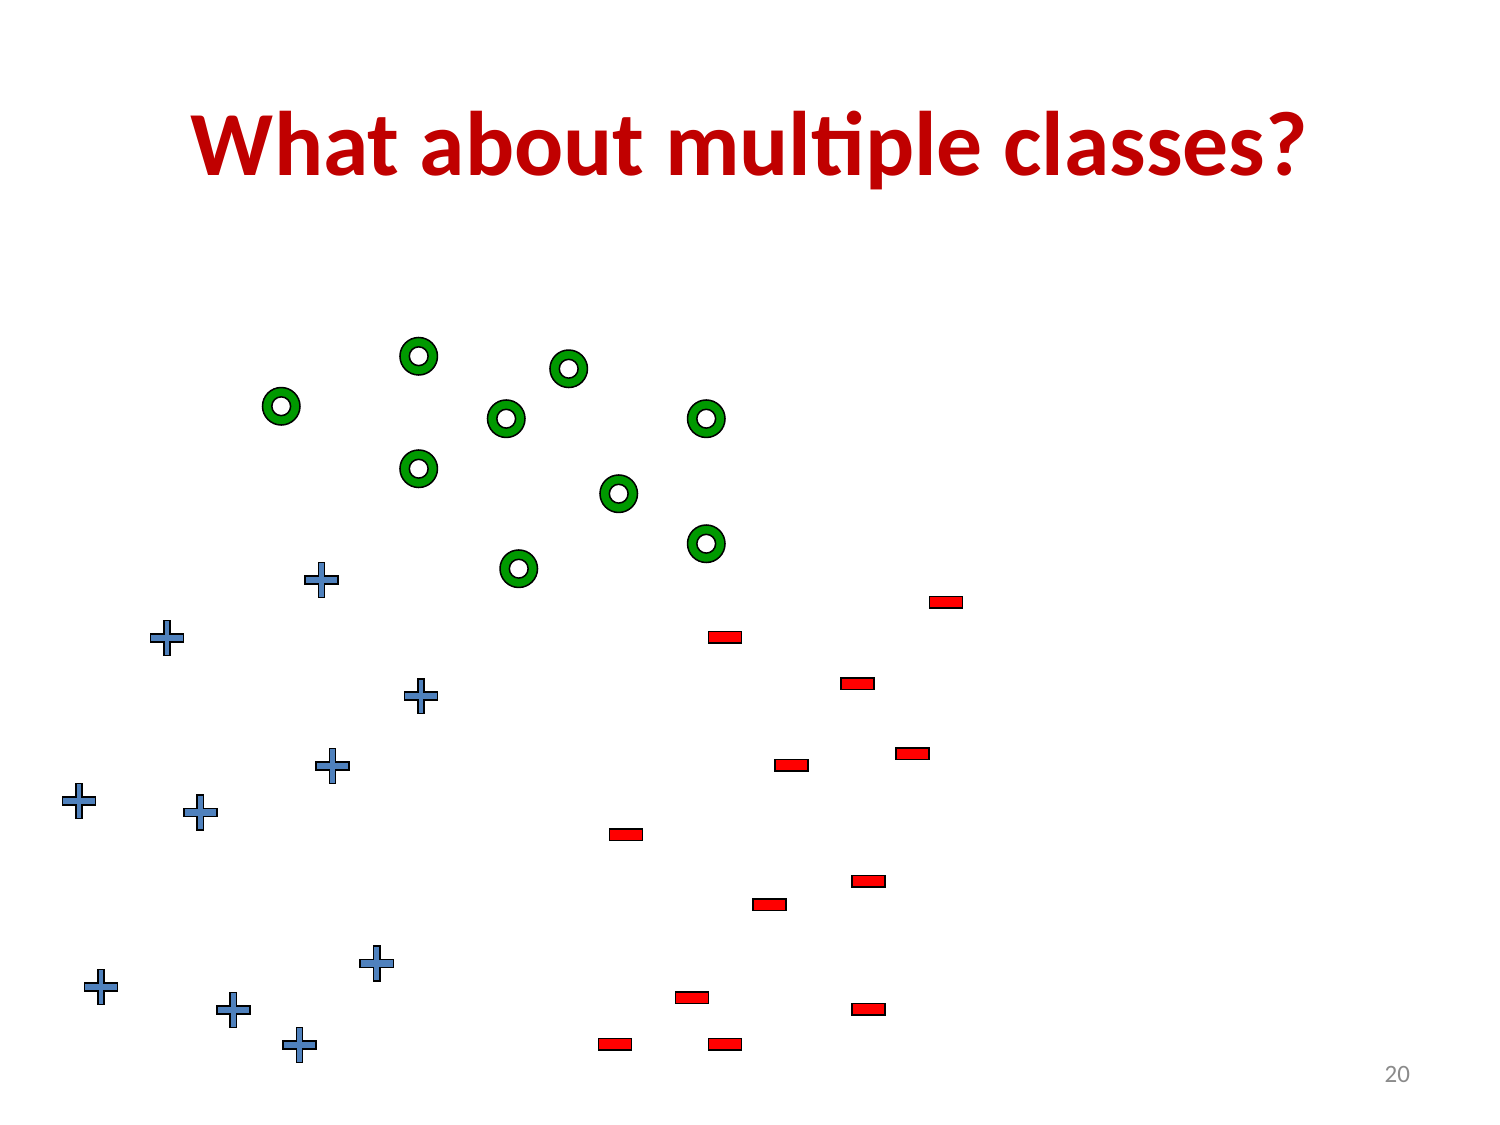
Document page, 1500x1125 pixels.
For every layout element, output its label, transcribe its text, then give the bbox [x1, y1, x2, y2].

title What about multiple classes? [75, 45, 1425, 233]
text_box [262, 337, 726, 588]
slide_number 20 [1074, 1042, 1425, 1103]
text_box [598, 596, 963, 1051]
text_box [62, 562, 438, 1063]
